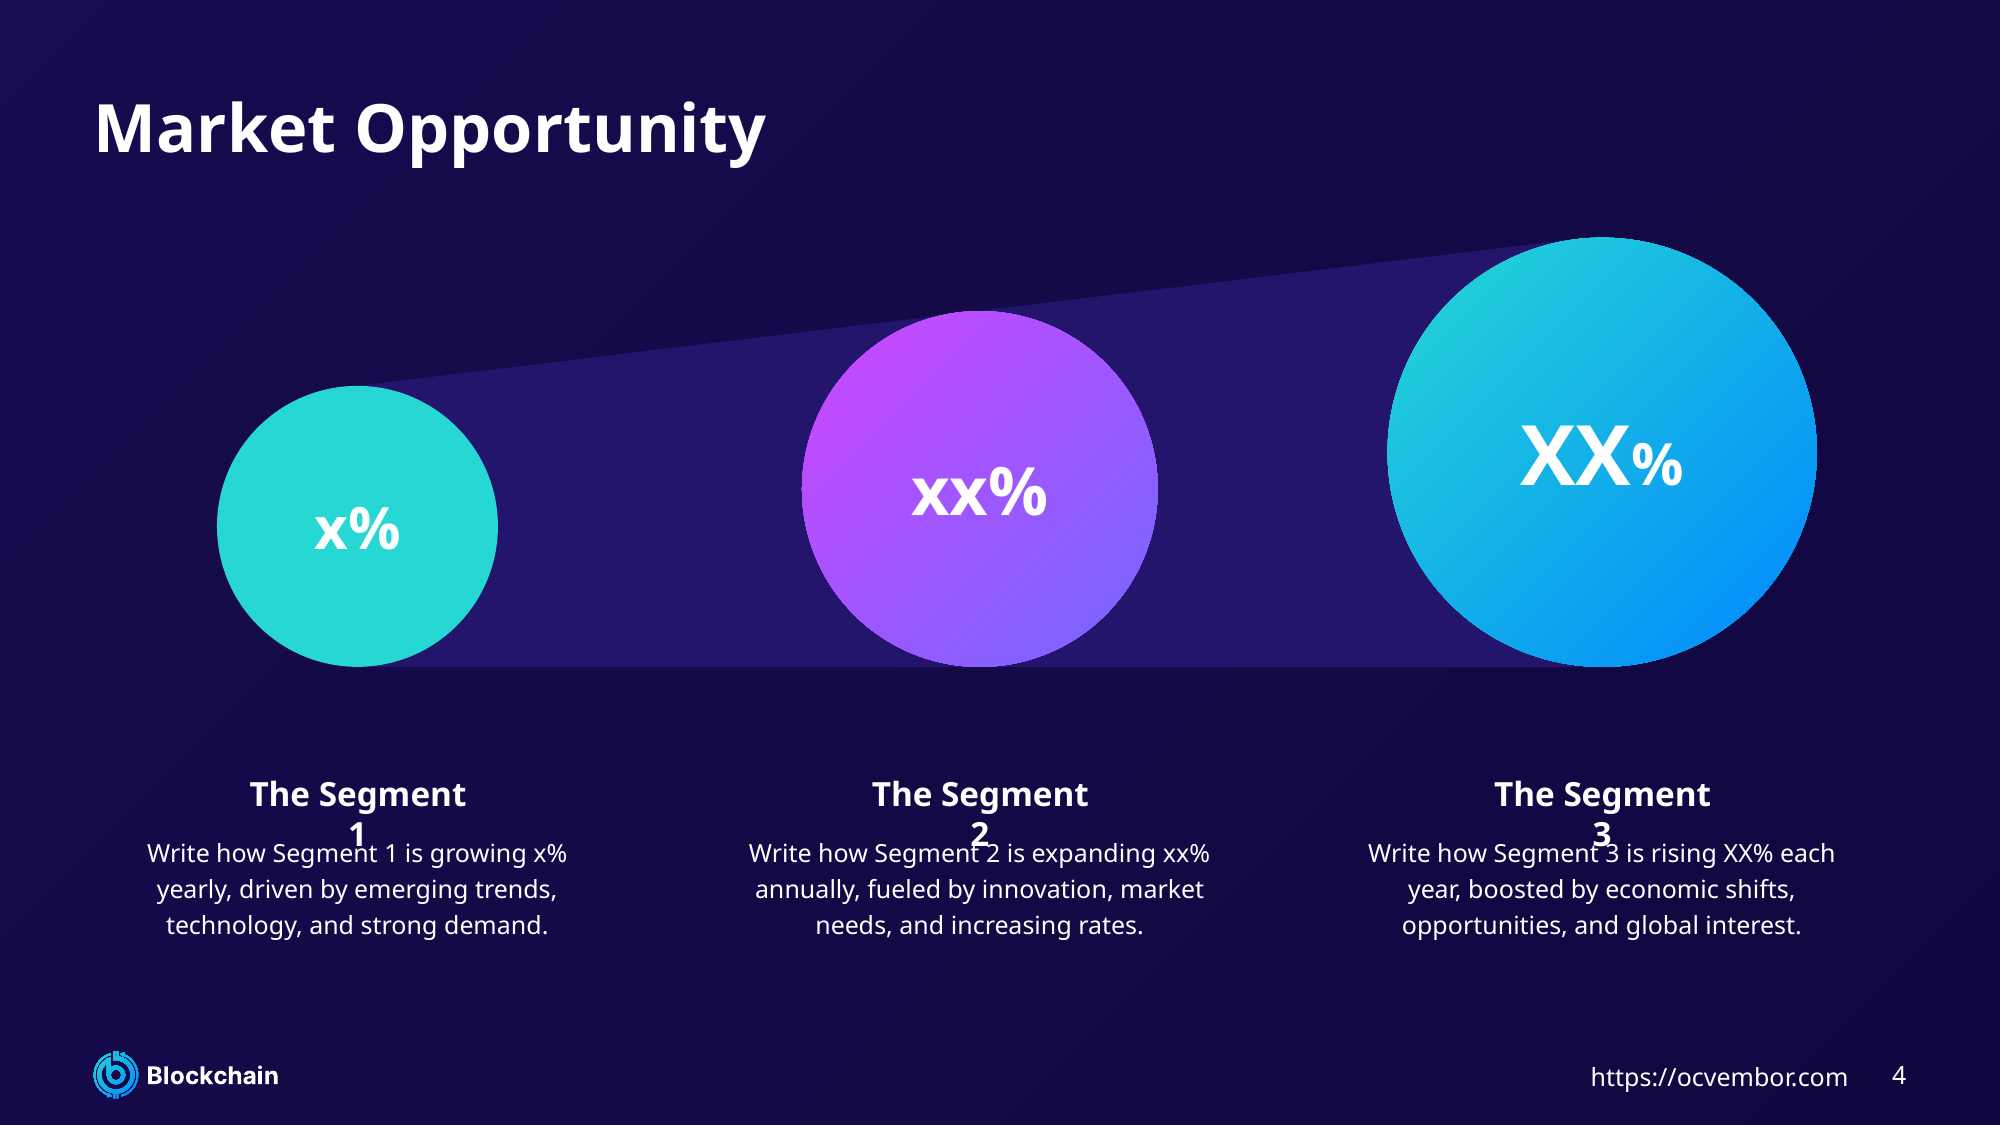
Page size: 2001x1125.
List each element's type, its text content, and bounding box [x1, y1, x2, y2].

text_box XX% [1386, 236, 1818, 668]
text_box xx% [801, 310, 1159, 668]
text_box [980, 239, 1585, 668]
text_box x% [216, 385, 499, 668]
text_box The Segment 3 [1479, 772, 1725, 813]
text_box Write how Segment 1 is growing x% yearly, driven by emerging trends, technology, and strong demand. [108, 831, 607, 940]
text_box The Segment 1 [234, 772, 481, 813]
title Market Opportunity [93, 85, 1907, 162]
text_box [357, 315, 965, 668]
text_box Write how Segment 2 is expanding xx% annually, fueled by innovation, market needs, and increasing rates. [730, 831, 1230, 940]
text_box The Segment 2 [857, 772, 1103, 813]
text_box Write how Segment 3 is rising XX% each year, boosted by economic shifts, opportunities, and global interest. [1352, 831, 1852, 940]
